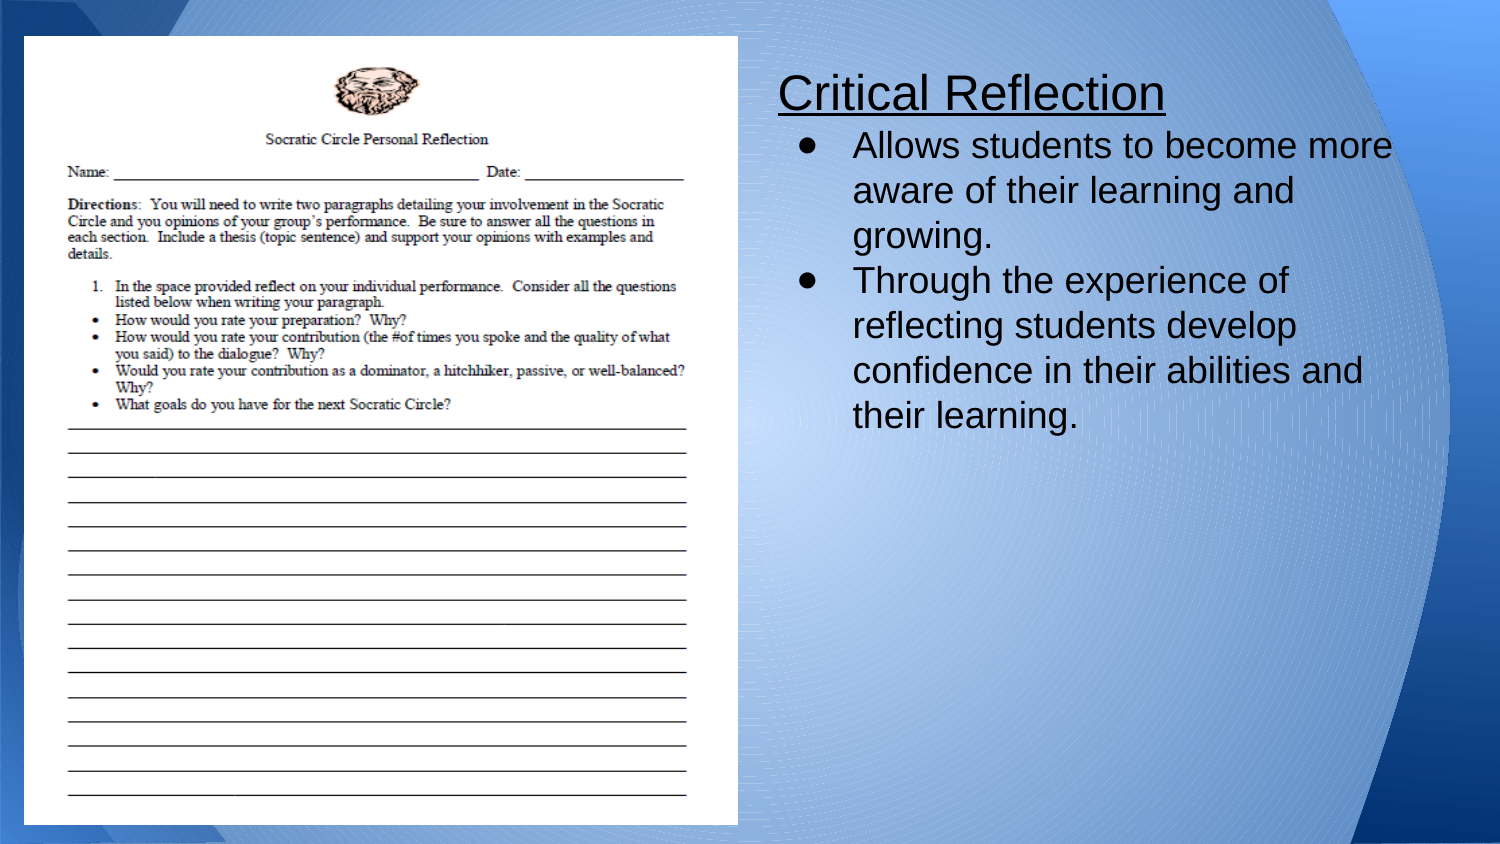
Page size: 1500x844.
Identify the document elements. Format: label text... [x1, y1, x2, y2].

list Critical Reflection Allows students to become more aware of their learning and growing. Through the experience of reflecting students develop confidence in their abilities and their learning. [762, 45, 1425, 800]
picture [24, 36, 738, 825]
